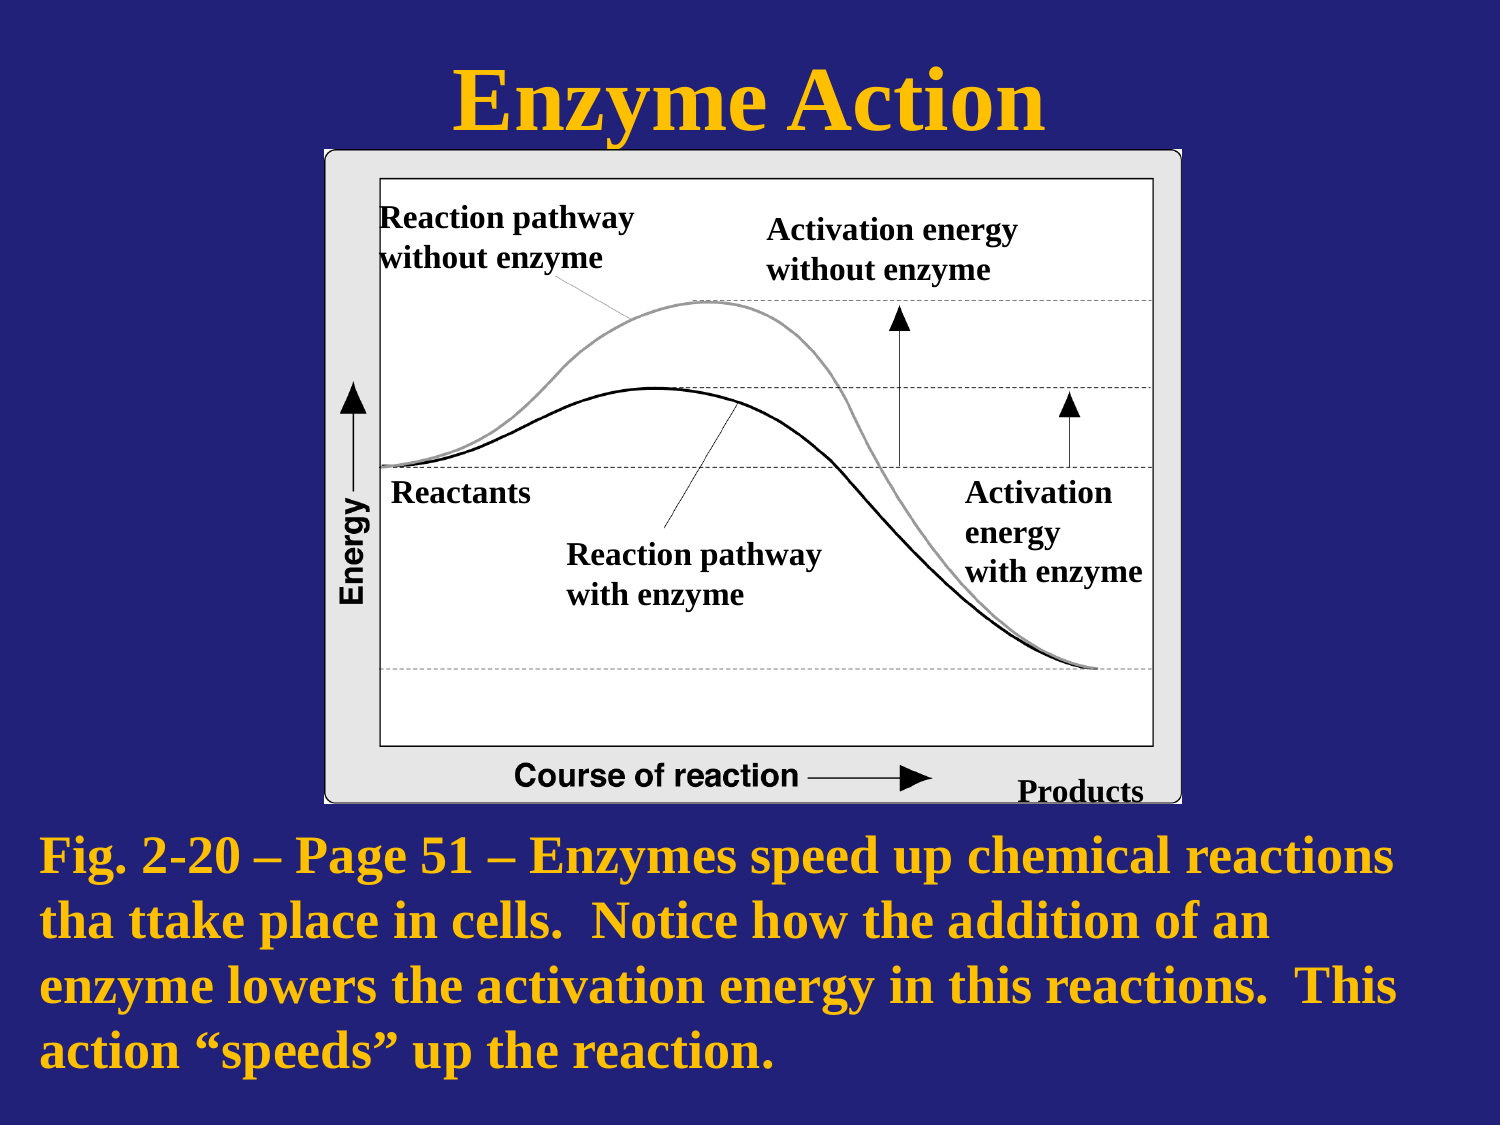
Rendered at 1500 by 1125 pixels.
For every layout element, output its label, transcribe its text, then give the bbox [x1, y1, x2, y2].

picture [324, 149, 1182, 804]
title Enzyme Action [75, 0, 1425, 188]
text_box Fig. 2-20 – Page 51 – Enzymes speed up chemical reactions tha ttake place in cells. Notice how the addition of an enzyme lowers the activation energy in this reactions. This action “speeds” up the reaction. [24, 812, 1463, 1087]
